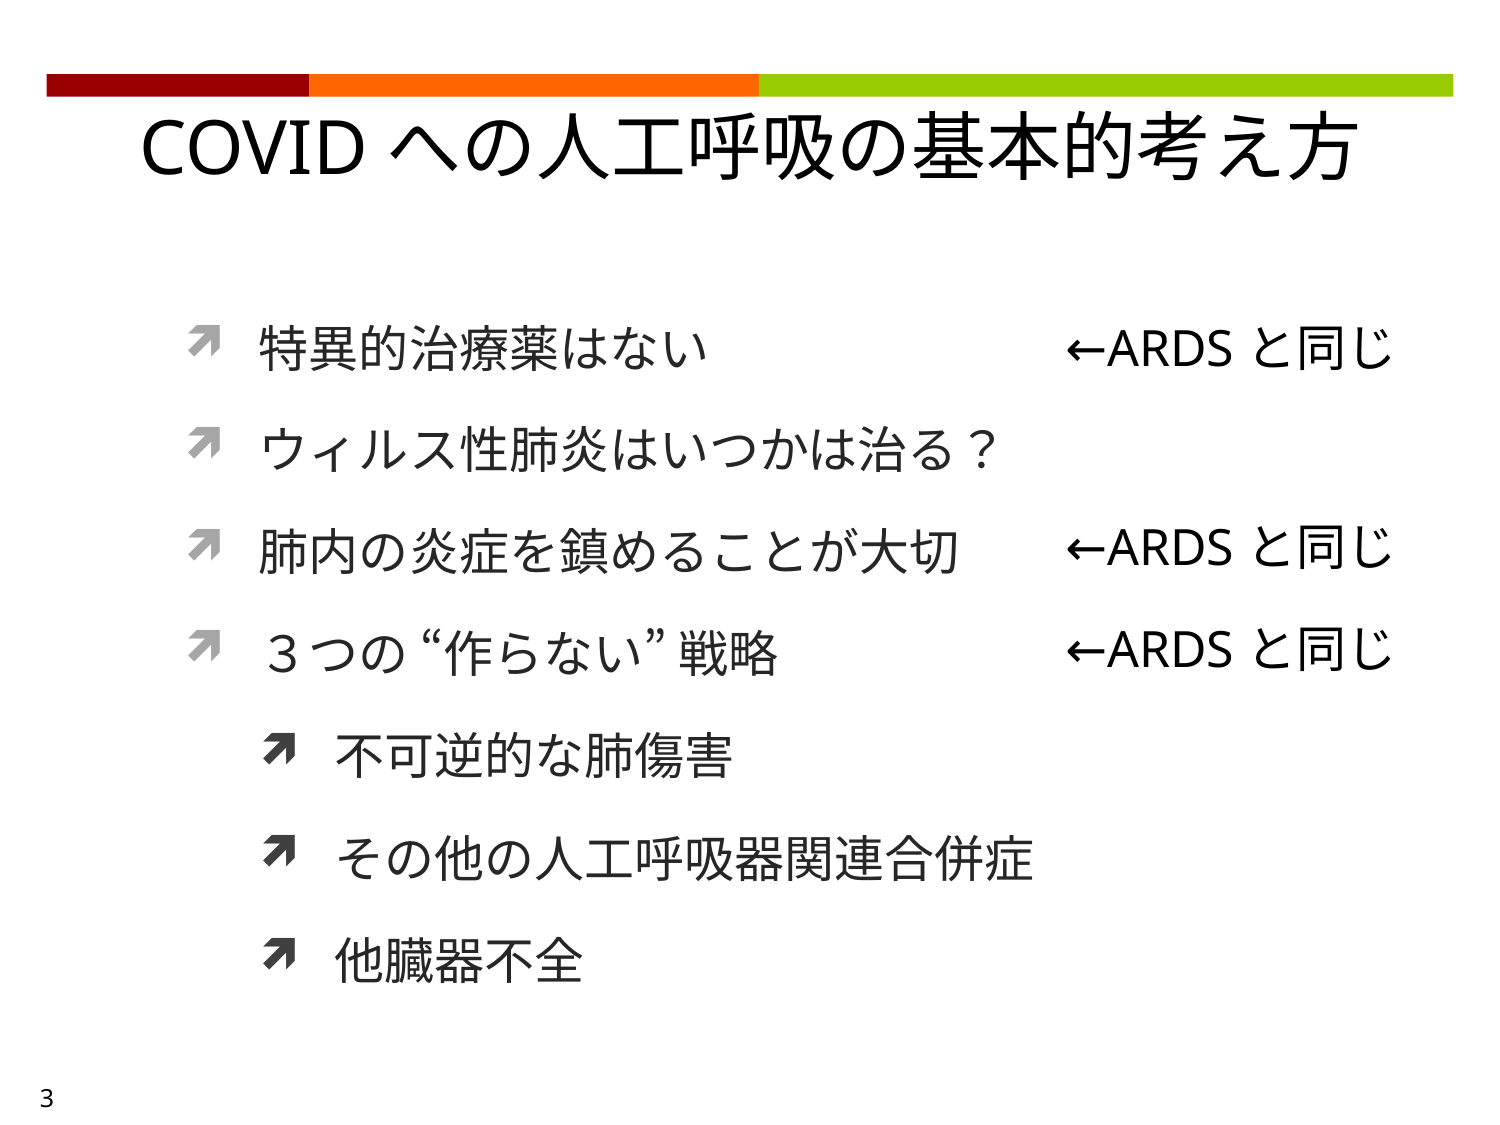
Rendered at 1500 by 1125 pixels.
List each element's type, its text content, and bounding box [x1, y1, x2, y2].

text_box ←ARDSと同じ [1050, 508, 1412, 583]
list 特異的治療薬はない ウィルス性肺炎はいつかは治る？ 肺内の炎症を鎮めることが大切 ３つの “作らない” 戦略 不可逆的な肺傷害 その他の人工呼吸器関連合併症 他臓器不全 [169, 309, 1331, 1030]
title COVIDへの人工呼吸の基本的考え方 [46, 38, 1454, 197]
text_box 3 [0, 1074, 94, 1125]
text_box ←ARDSと同じ [1050, 309, 1412, 385]
text_box ←ARDSと同じ [1050, 610, 1412, 686]
